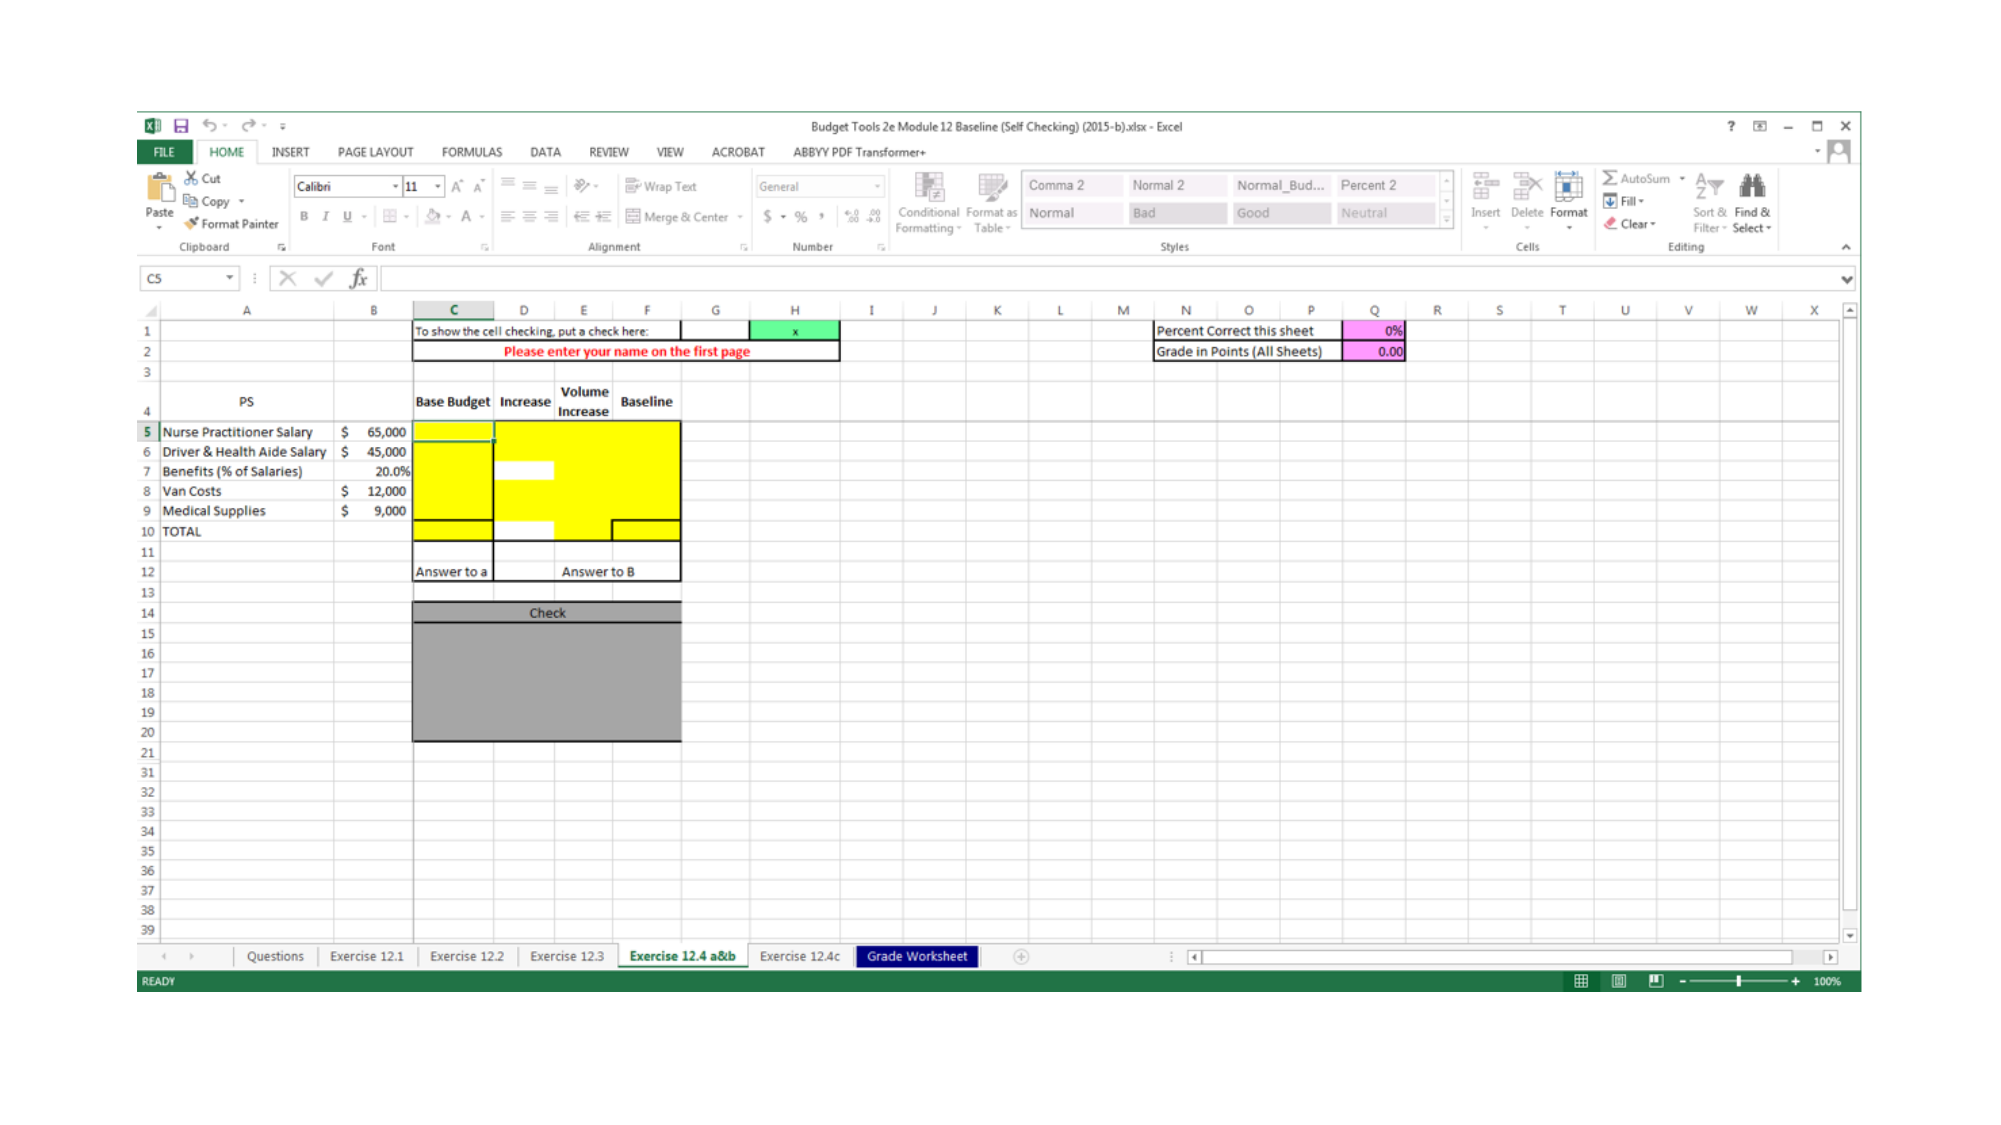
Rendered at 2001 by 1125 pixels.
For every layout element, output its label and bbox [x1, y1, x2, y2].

list [137, 110, 1863, 992]
